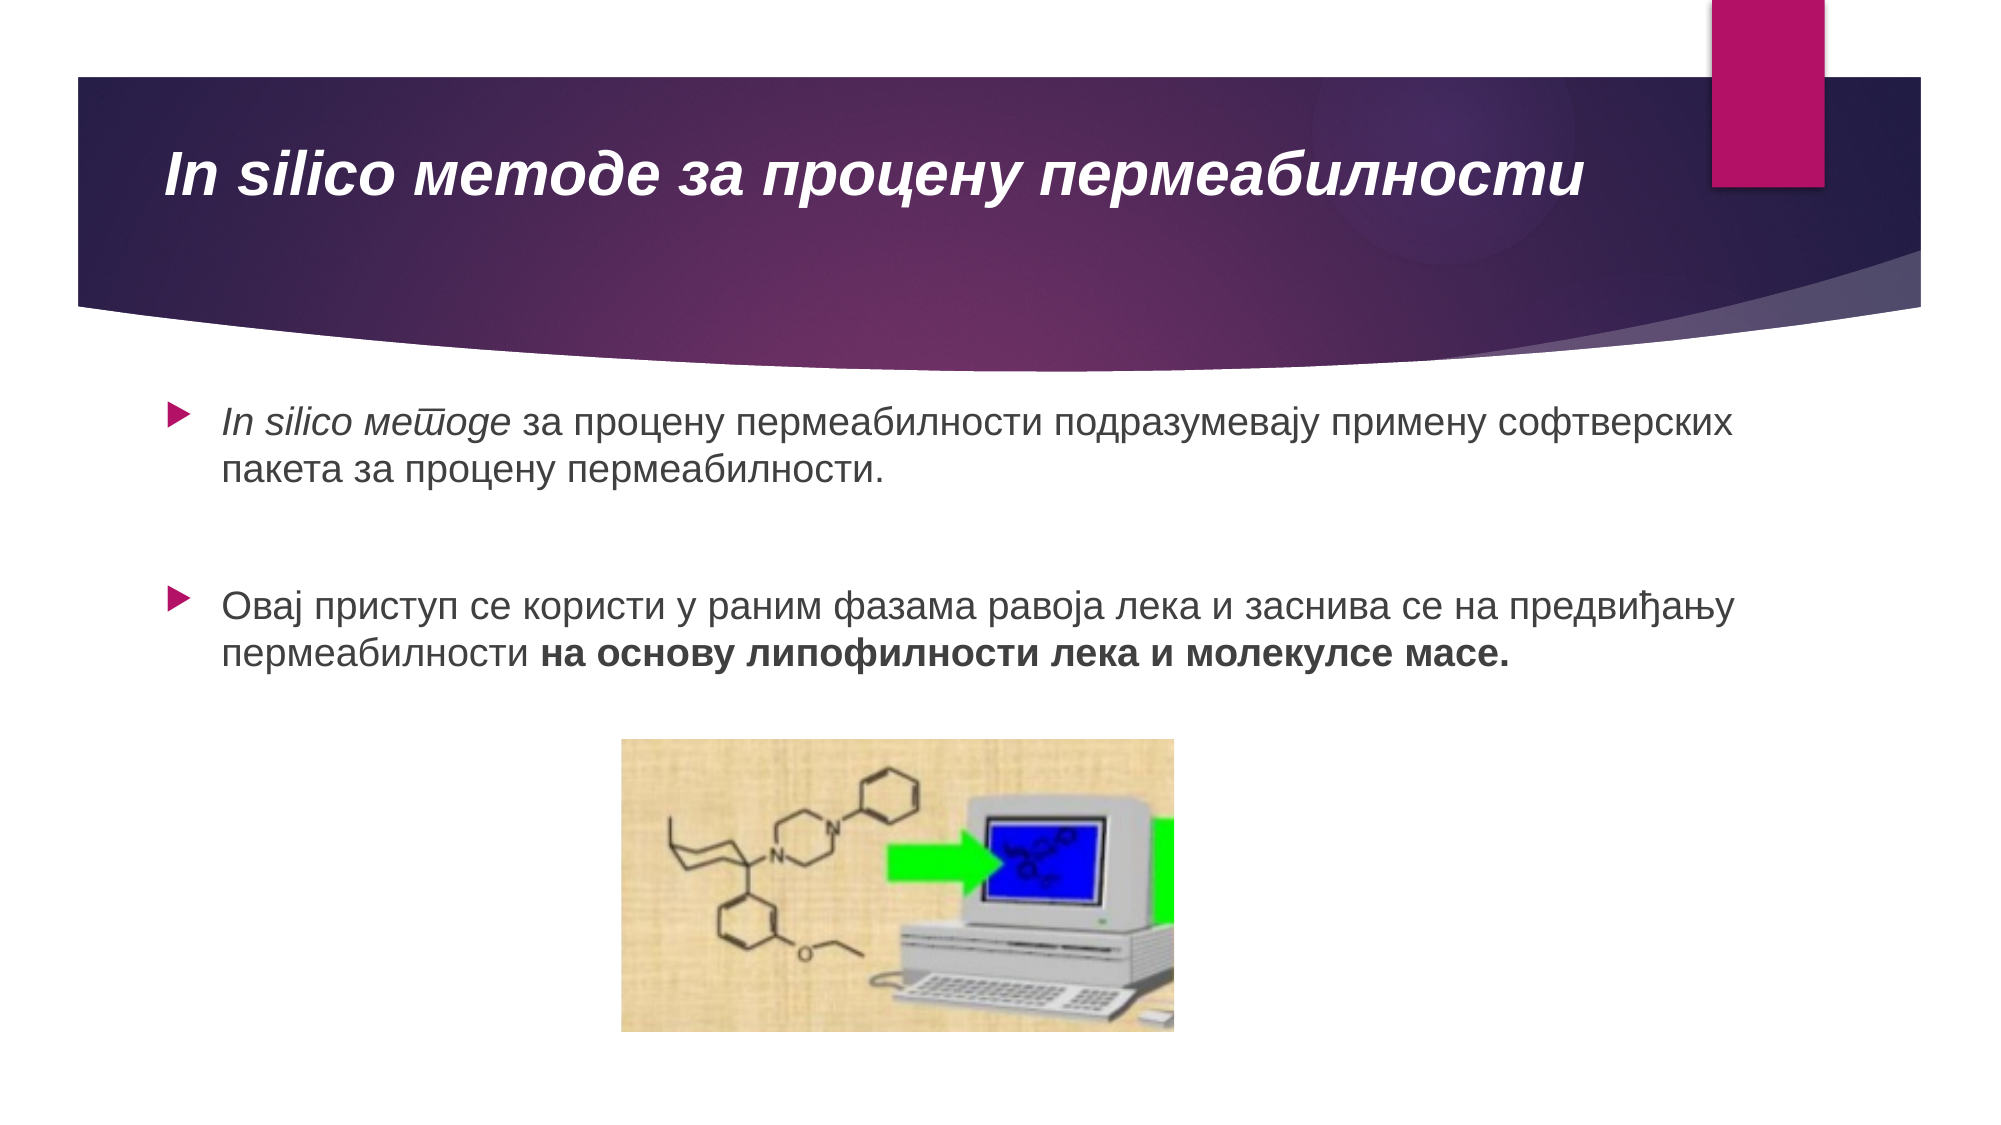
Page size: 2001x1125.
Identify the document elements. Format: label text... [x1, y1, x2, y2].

text_box In silico методе за процену пермеабилности [149, 125, 1684, 216]
list In silico методе за процену пермеабилности подразумевају примену софтверских пакета за процену пермеабилности. Овај приступ се користи у раним фазама равоја лека и заснива се на предвиђању пермеабилности на основу липофилности лека и молекулсе масе. [149, 388, 1850, 1091]
picture [620, 739, 1175, 1032]
